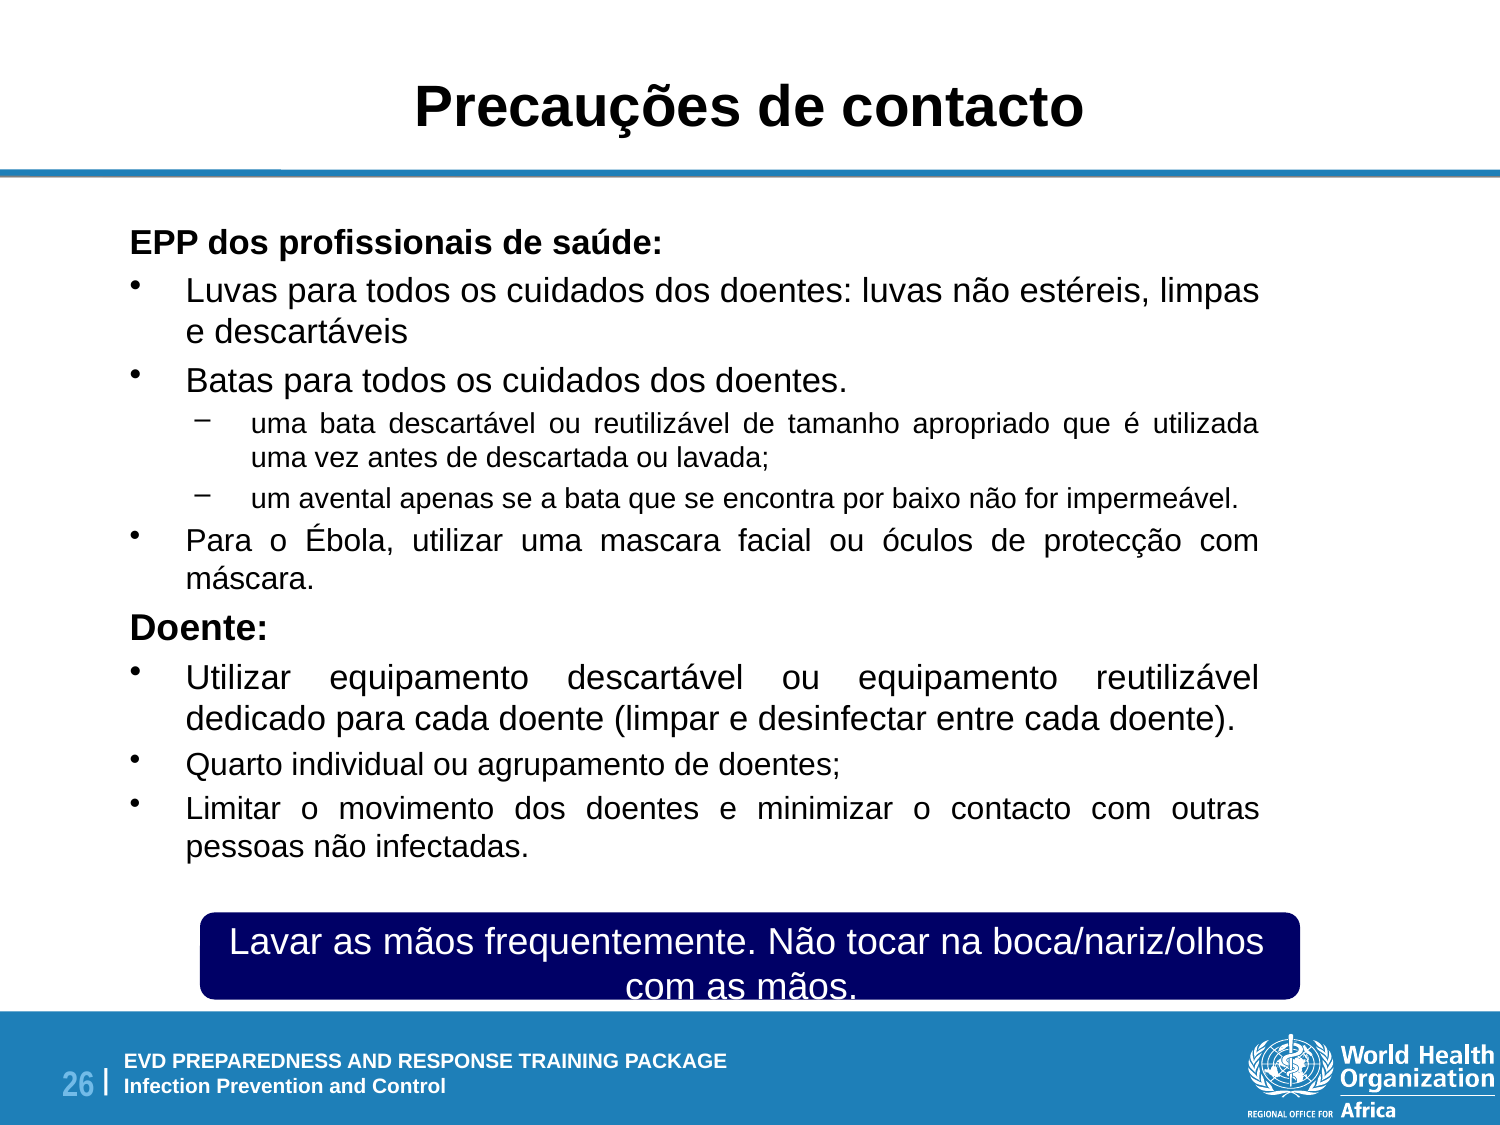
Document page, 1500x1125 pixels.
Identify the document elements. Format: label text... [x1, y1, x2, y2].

text_box Lavar as mãos frequentemente. Não tocar na boca/nariz/olhos com as mãos. [199, 912, 1301, 1000]
title Precauções de contacto [74, 44, 1426, 162]
list EPP dos profissionais de saúde: Luvas para todos os cuidados dos doentes: luvas não estéreis, limpas e descartáveis Batas para todos os cuidados dos doentes. uma bata descartável ou reutilizável de tamanho apropriado que é utilizada uma vez antes de descartada ou lavada; um avental apenas se a bata que se encontra por baixo não for impermeável. Para o Ébola, utilizar uma mascara facial ou óculos de protecção com máscara. Doente: Utilizar equipamento descartável ou equipamento reutilizável dedicado para cada doente (limpar e desinfectar entre cada doente). Quarto individual ou agrupamento de doentes; Limitar o movimento dos doentes e minimizar o contacto com outras pessoas não infectadas. [114, 212, 1276, 901]
